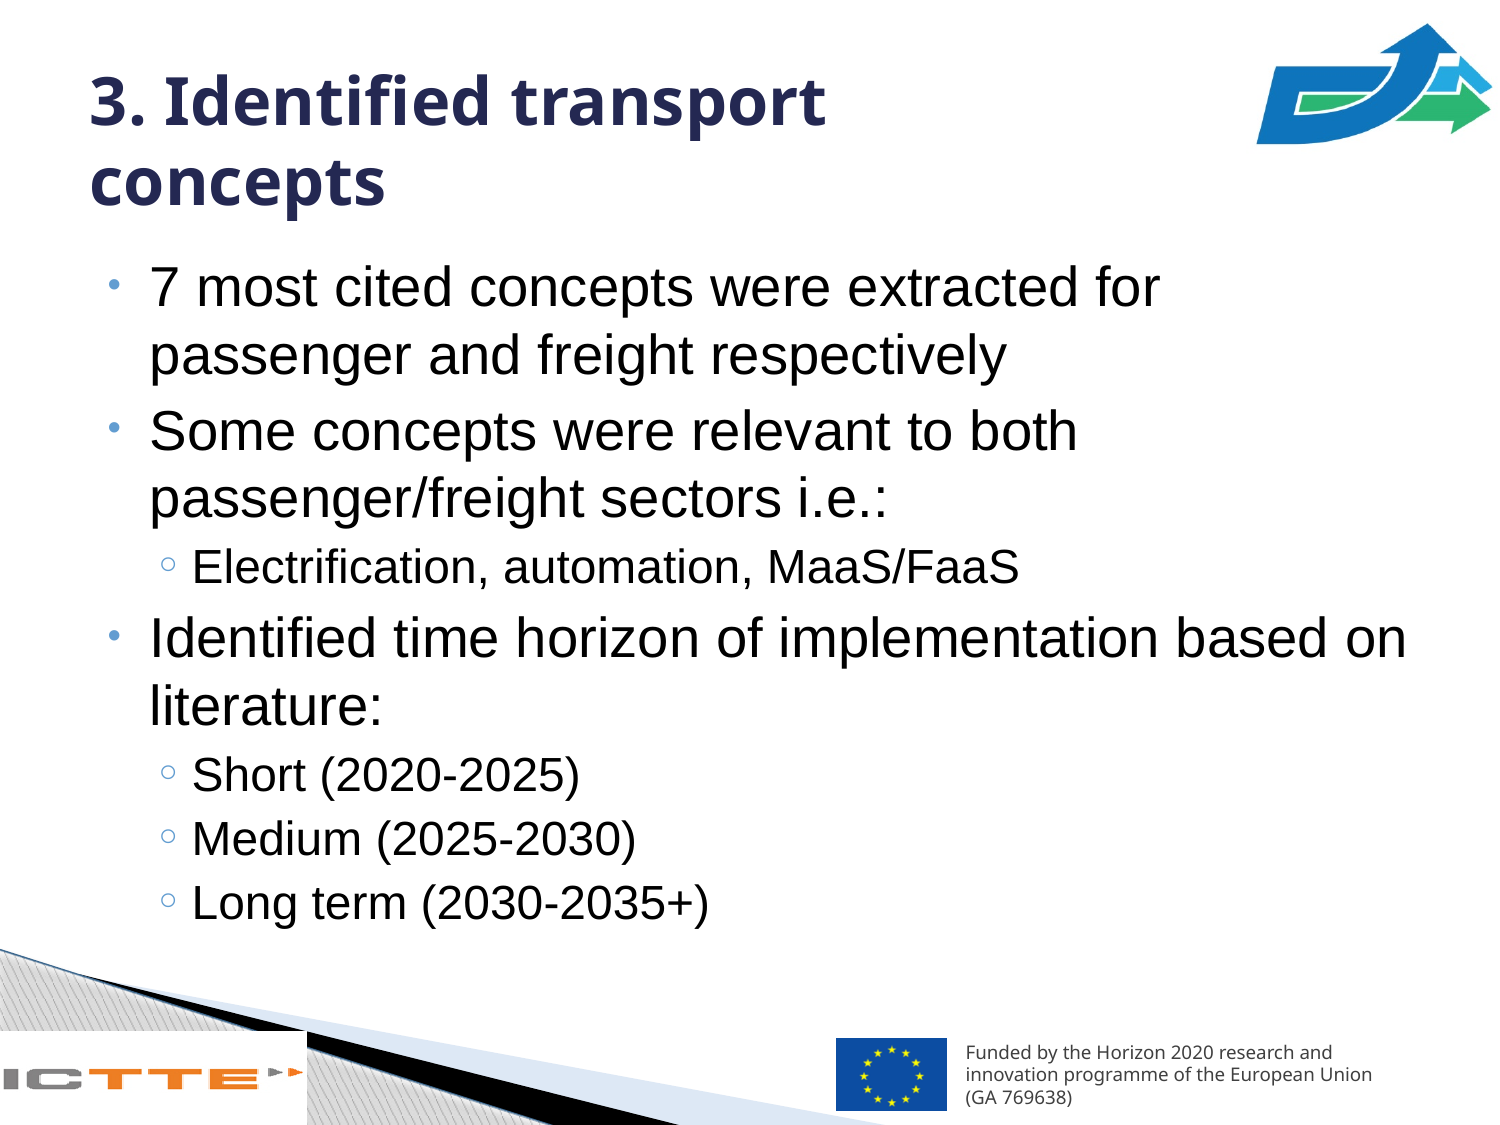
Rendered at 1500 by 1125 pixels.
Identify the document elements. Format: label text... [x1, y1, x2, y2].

title 3. Identified transport concepts [75, 45, 1093, 233]
picture [1246, 0, 1500, 173]
picture [836, 1038, 947, 1111]
picture [0, 1031, 307, 1125]
list 7 most cited concepts were extracted for passenger and freight respectively Some concepts were relevant to both passenger/freight sectors i.e.: Electrification, automation, MaaS/FaaS Identified time horizon of implementation based on literature: Short (2020-2025) Medium (2025-2030) Long term (2030-2035+) [75, 243, 1425, 1035]
